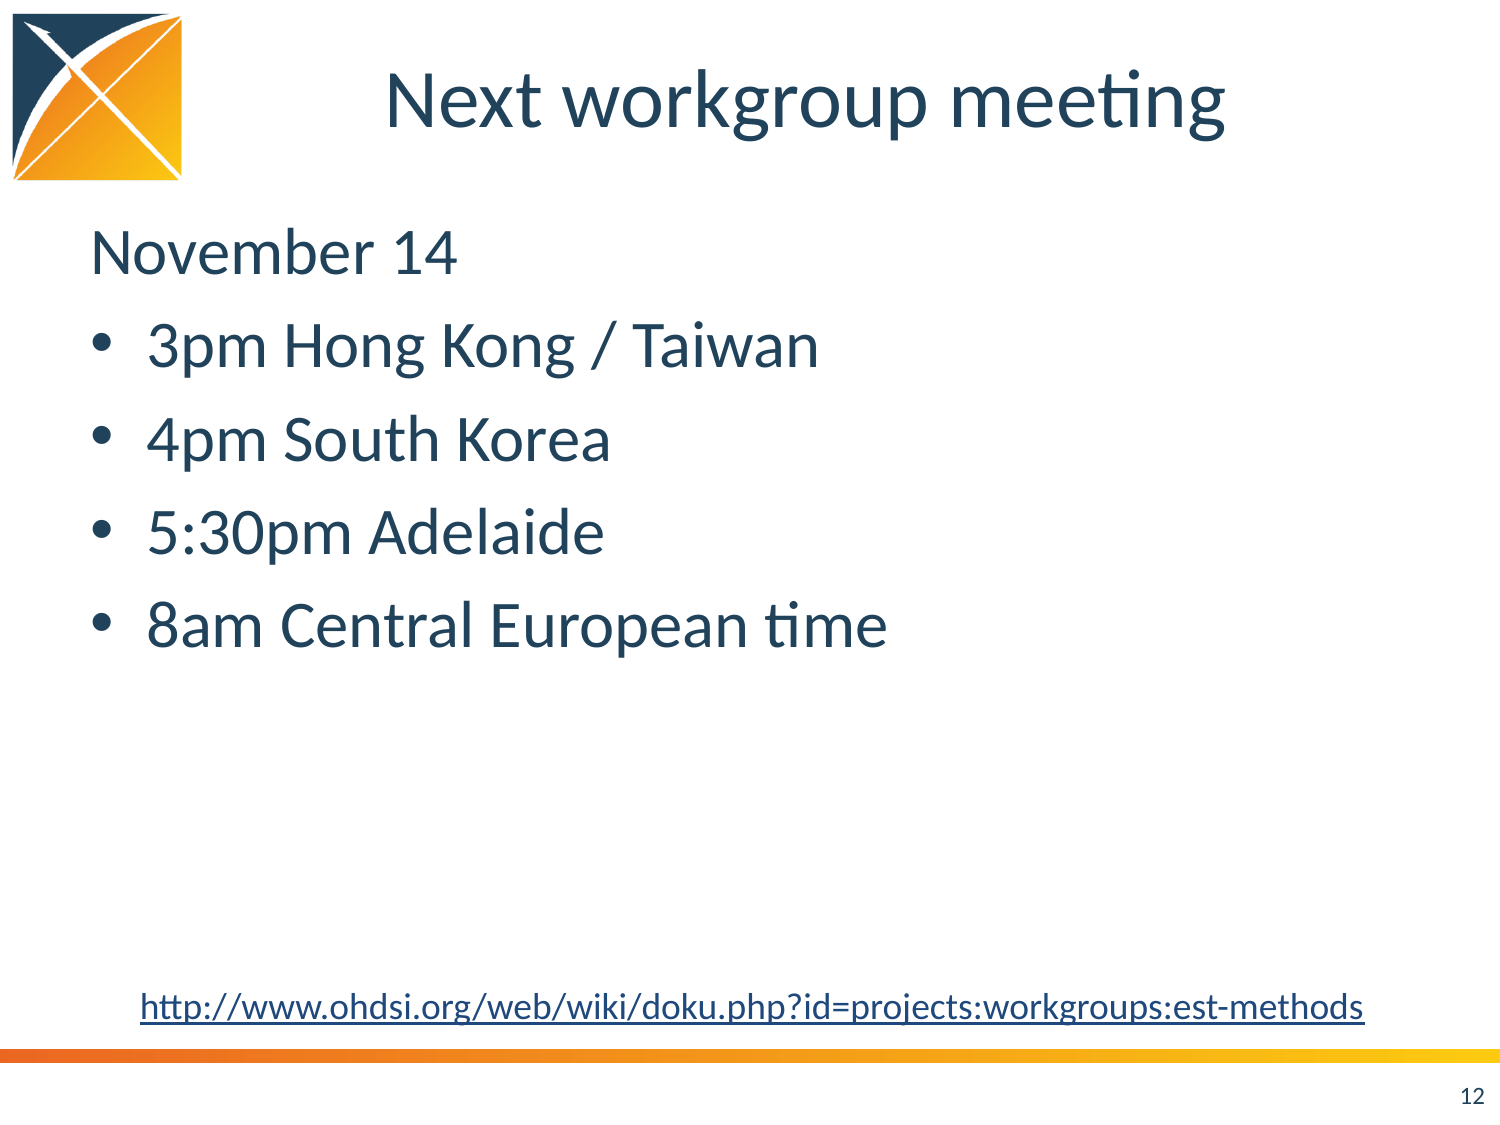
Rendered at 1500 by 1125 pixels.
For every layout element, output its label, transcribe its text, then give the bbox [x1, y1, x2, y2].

slide_number 12 [1149, 1065, 1500, 1125]
title Next workgroup meeting [187, 24, 1425, 163]
text_box http://www.ohdsi.org/web/wiki/doku.php?id=projects:workgroups:est-methods [124, 974, 1388, 1035]
picture [0, 0, 206, 200]
list November 14 3pm Hong Kong / Taiwan 4pm South Korea 5:30pm Adelaide 8am Central European time [75, 200, 1425, 1005]
